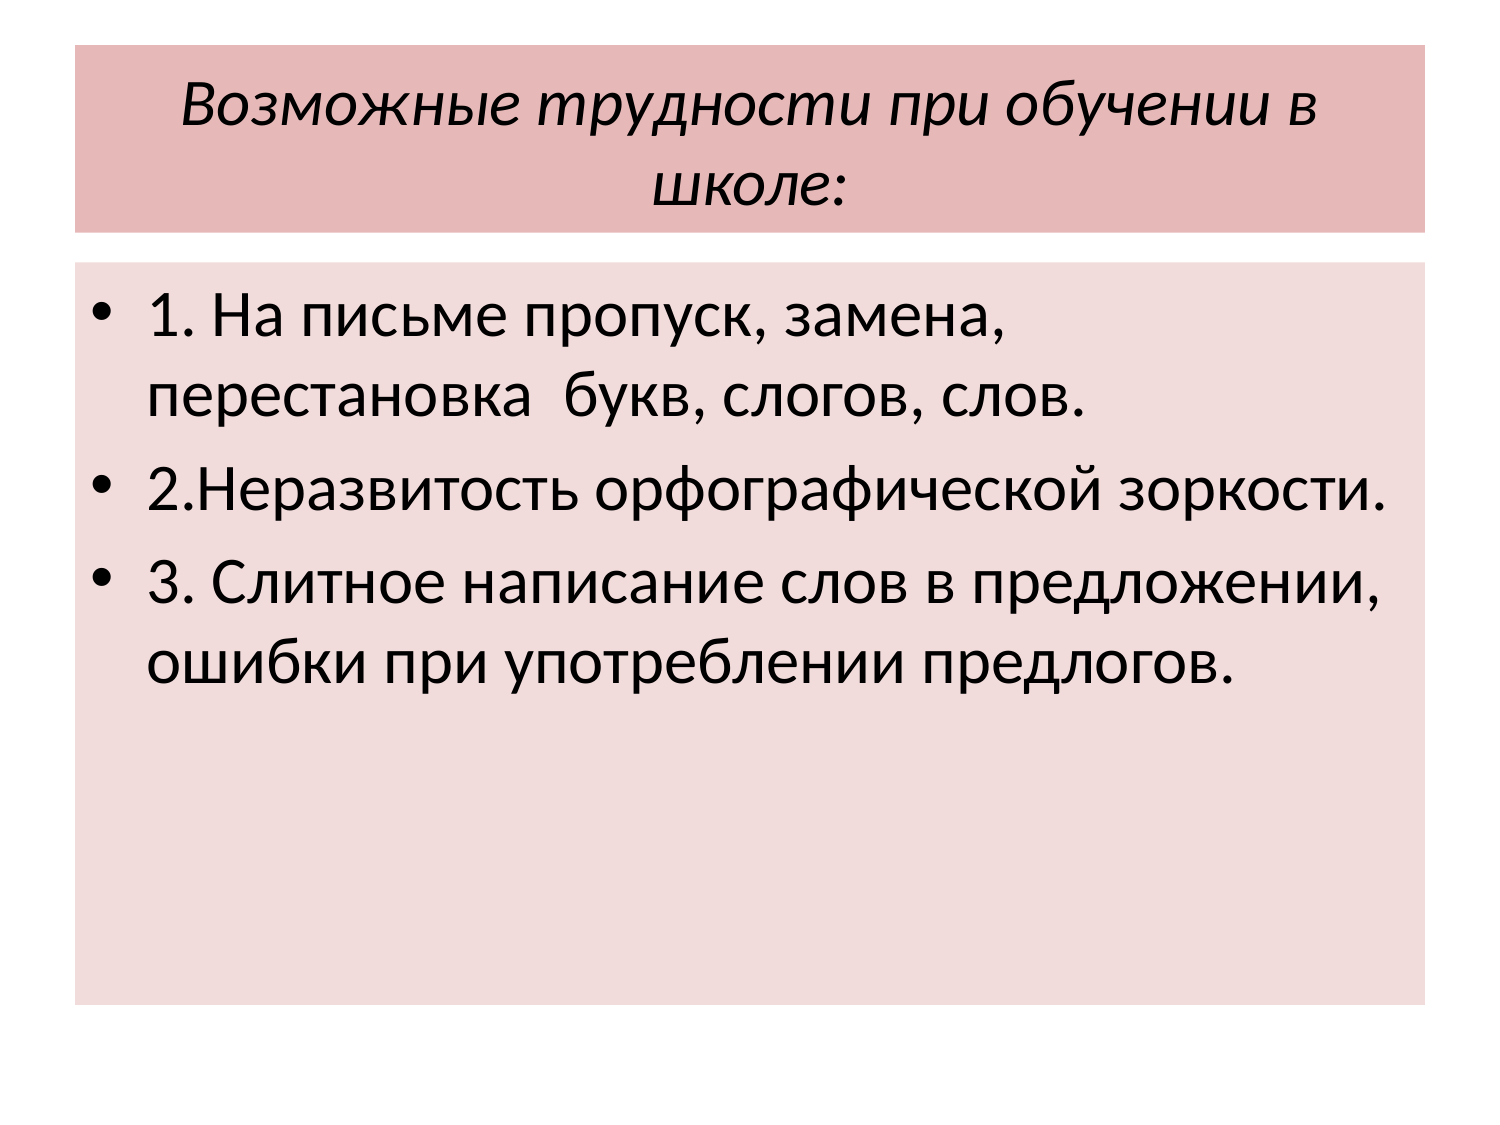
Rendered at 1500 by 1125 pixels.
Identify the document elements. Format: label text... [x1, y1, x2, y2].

title Возможные трудности при обучении в школе: [75, 45, 1425, 233]
list 1. На письме пропуск, замена, перестановка букв, слогов, слов. 2.Неразвитость орфографической зоркости. 3. Слитное написание слов в предложении, ошибки при употреблении предлогов. [75, 262, 1425, 1005]
